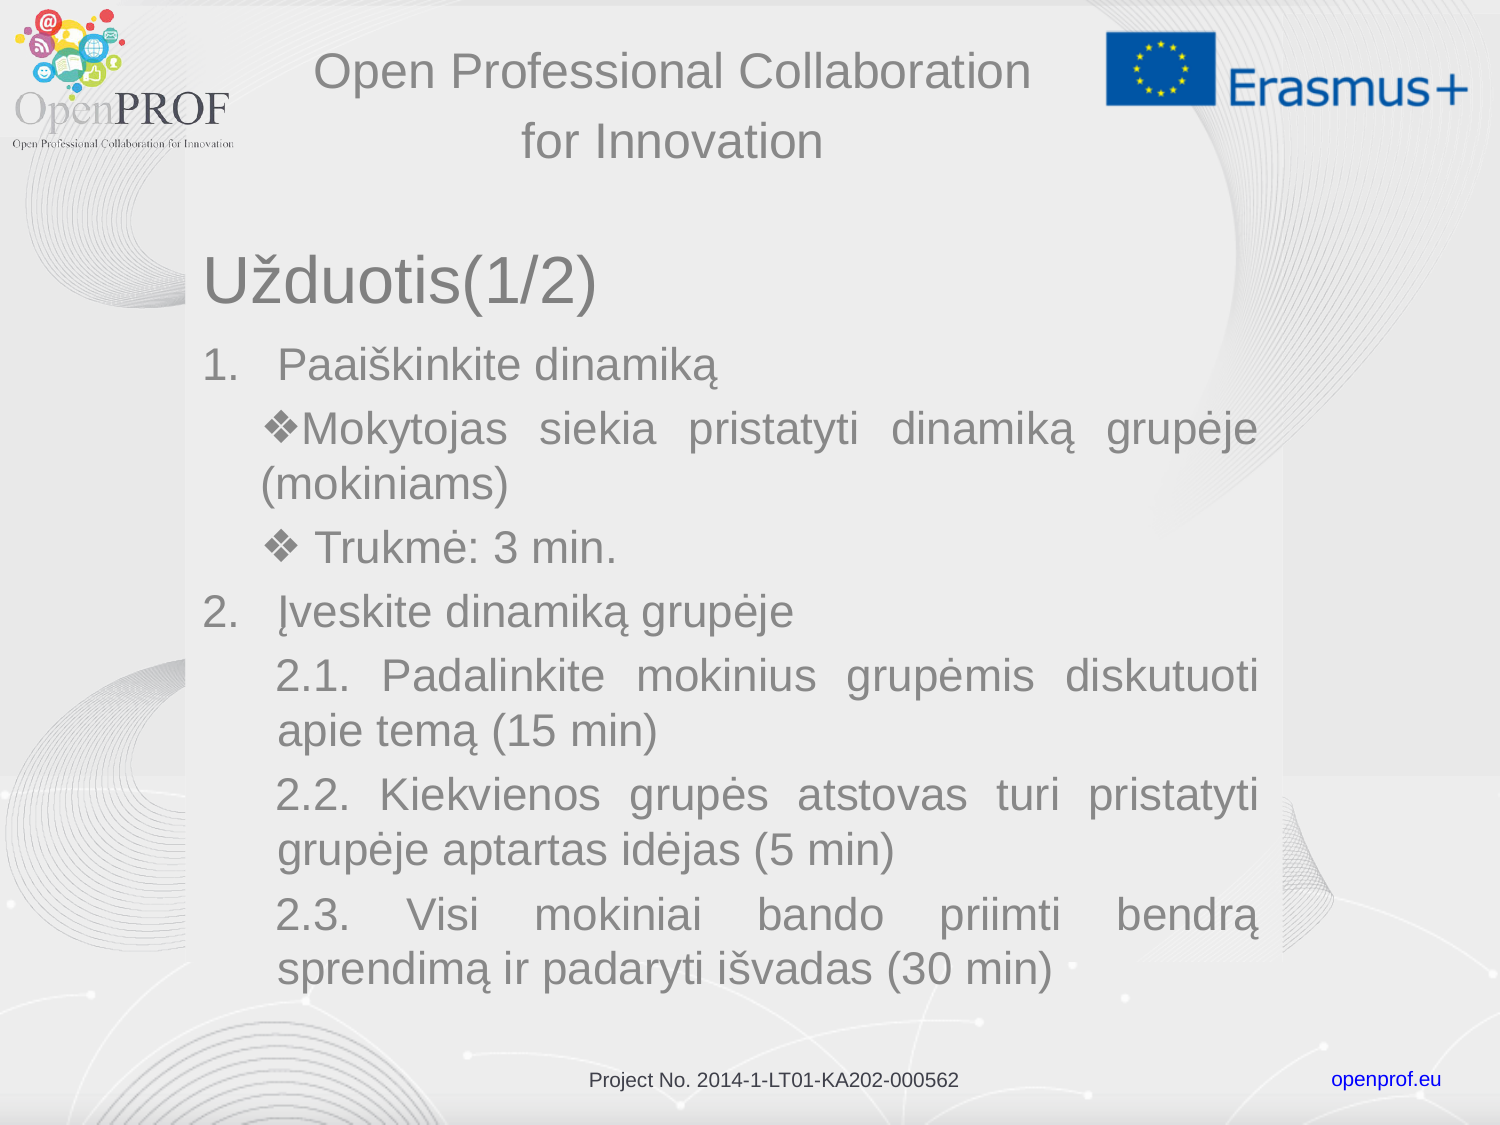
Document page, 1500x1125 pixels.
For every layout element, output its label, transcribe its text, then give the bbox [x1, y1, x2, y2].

text_box Open Professional Collaboration for Innovation [251, 31, 1110, 156]
picture [0, 0, 1500, 1125]
title Užduotis(1/2) [187, 249, 1317, 386]
subtitle Paaiškinkite dinamiką Mokytojas siekia pristatyti dinamiką grupėje (mokiniams) Trukmė: 3 min. Įveskite dinamiką grupėje 2.1. Padalinkite mokinius grupėmis diskutuoti apie temą (15 min) 2.2. Kiekvienos grupės atstovas turi pristatyti grupėje aptartas idėjas (5 min) 2.3. Visi mokiniai bando priimti bendrą sprendimą ir padaryti išvadas (30 min) [187, 326, 1275, 577]
